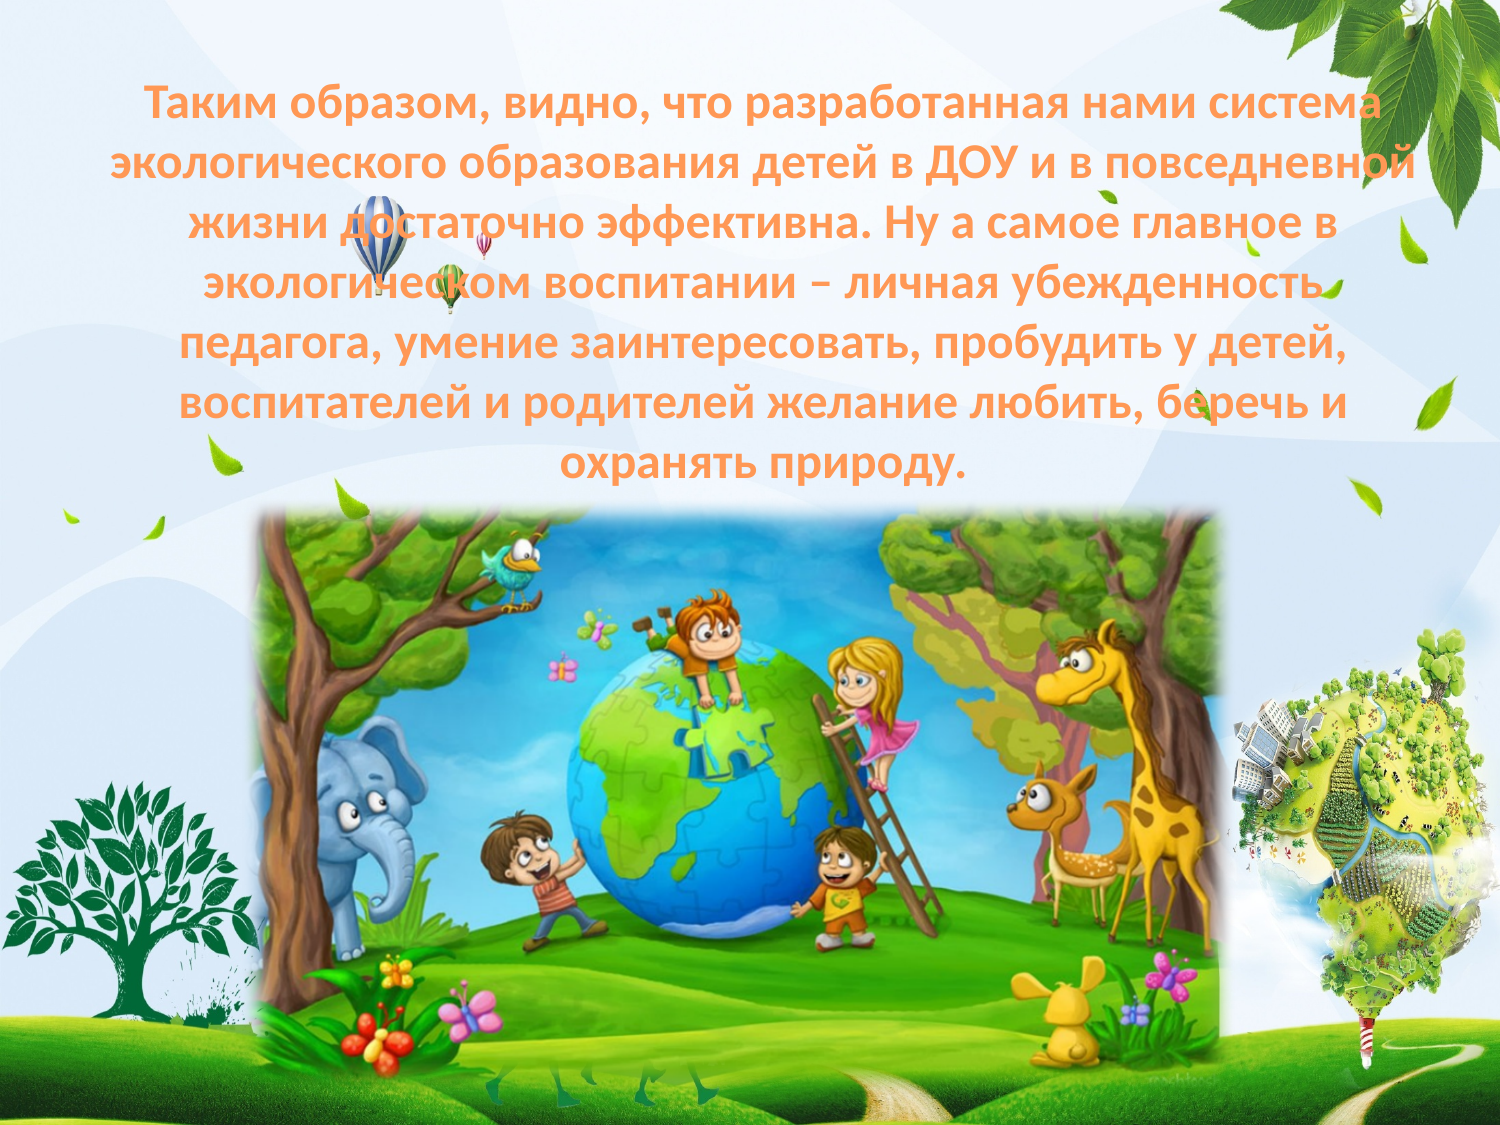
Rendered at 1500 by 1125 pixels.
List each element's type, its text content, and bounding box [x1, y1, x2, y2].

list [241, 498, 1235, 1095]
picture [0, 0, 1500, 1125]
title Таким образом, видно, что разработанная нами система экологического образования детей в ДОУ и в повседневной жизни достаточно эффективна. Ну а самое главное в экологическом воспитании – личная убежденность педагога, умение заинтересовать, пробудить у детей, воспитателей и родителей желание любить, беречь и охранять природу. [88, 184, 1439, 372]
